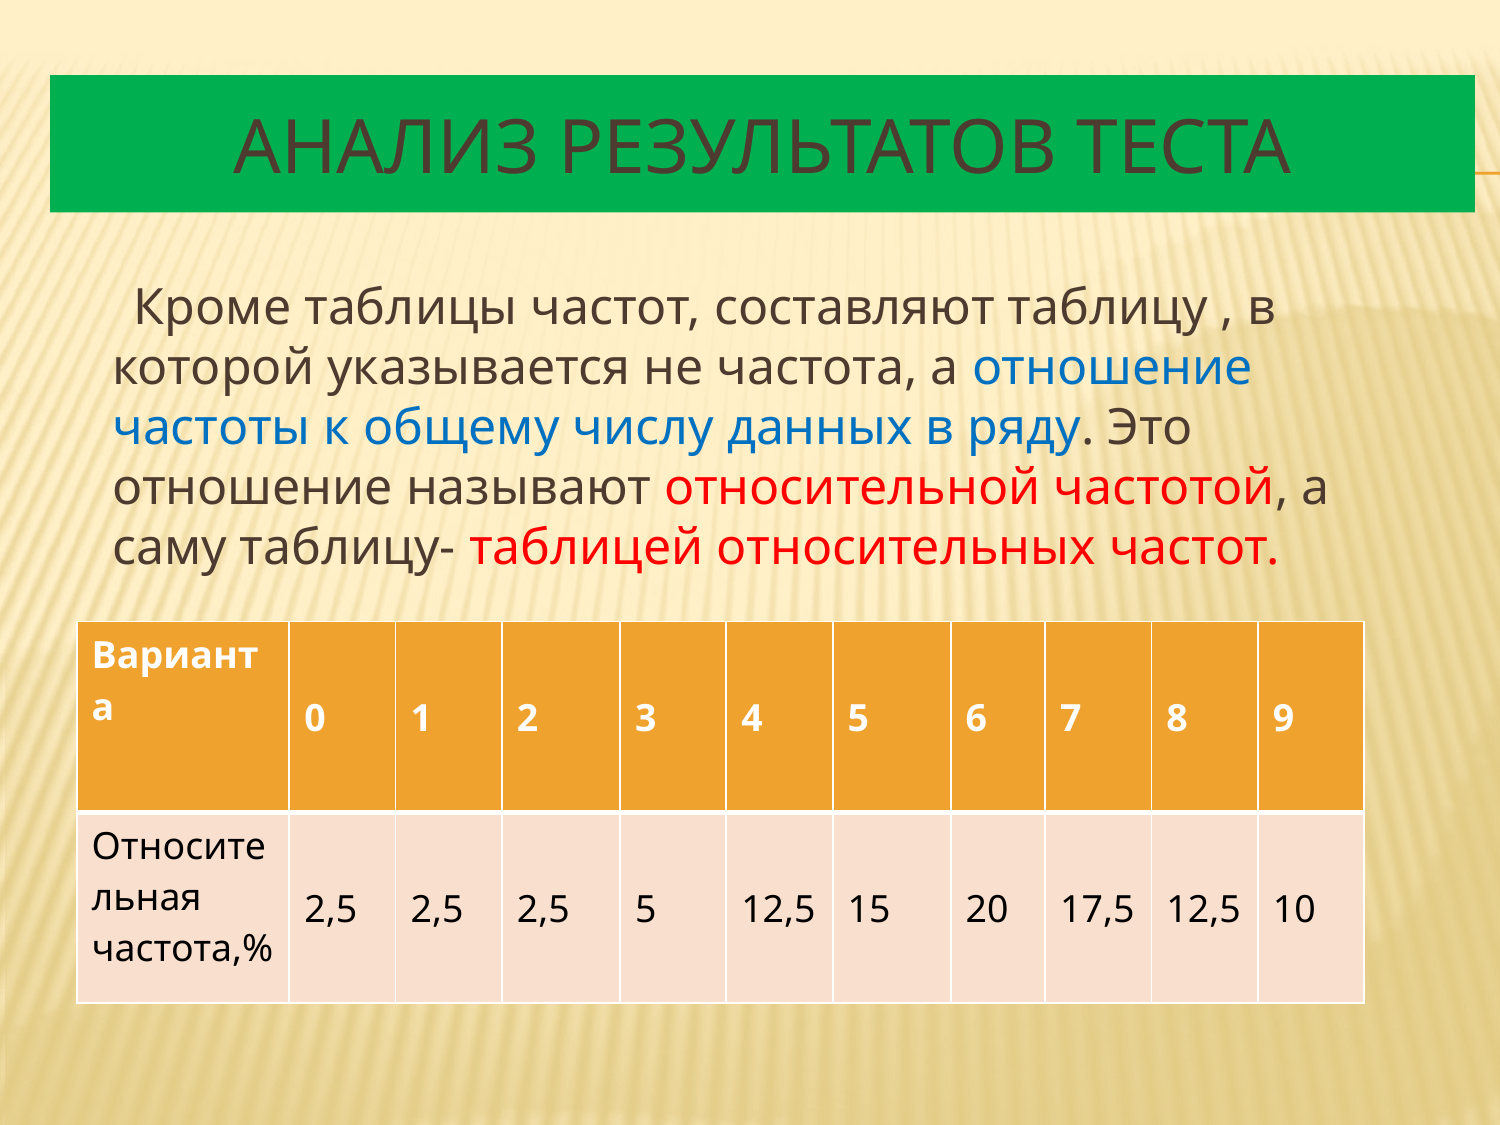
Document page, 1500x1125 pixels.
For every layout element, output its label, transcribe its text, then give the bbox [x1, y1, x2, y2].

table_header 4 [727, 622, 832, 810]
table_cell Относительная частота,% [78, 815, 288, 1002]
table_header 2 [503, 622, 619, 810]
table_header 9 [1259, 622, 1363, 810]
table_cell 12,5 [1152, 815, 1257, 1002]
table_cell 2,5 [396, 815, 501, 1002]
table_cell 17,5 [1046, 815, 1151, 1002]
table_cell 2,5 [290, 815, 395, 1002]
table_header 5 [834, 622, 950, 810]
table_header 8 [1152, 622, 1257, 810]
table_header 7 [1046, 622, 1151, 810]
table_header 1 [396, 622, 501, 810]
table_cell 2,5 [503, 815, 619, 1002]
list Кроме таблицы частот, составляют таблицу , в которой указывается не частота, а отношение частоты к общему числу данных в ряду. Это отношение называют относительной частотой, а саму таблицу- таблицей относительных частот. [41, 267, 1467, 1010]
table_cell 5 [621, 815, 725, 1002]
table_header 6 [952, 622, 1044, 810]
title Анализ результатов теста [50, 75, 1475, 213]
table_header 3 [621, 622, 725, 810]
table_cell 20 [952, 815, 1044, 1002]
table_cell 12,5 [727, 815, 832, 1002]
table_cell 10 [1259, 815, 1363, 1002]
table_header 0 [290, 622, 395, 810]
table_header Варианта [78, 622, 288, 810]
table_cell 15 [834, 815, 950, 1002]
